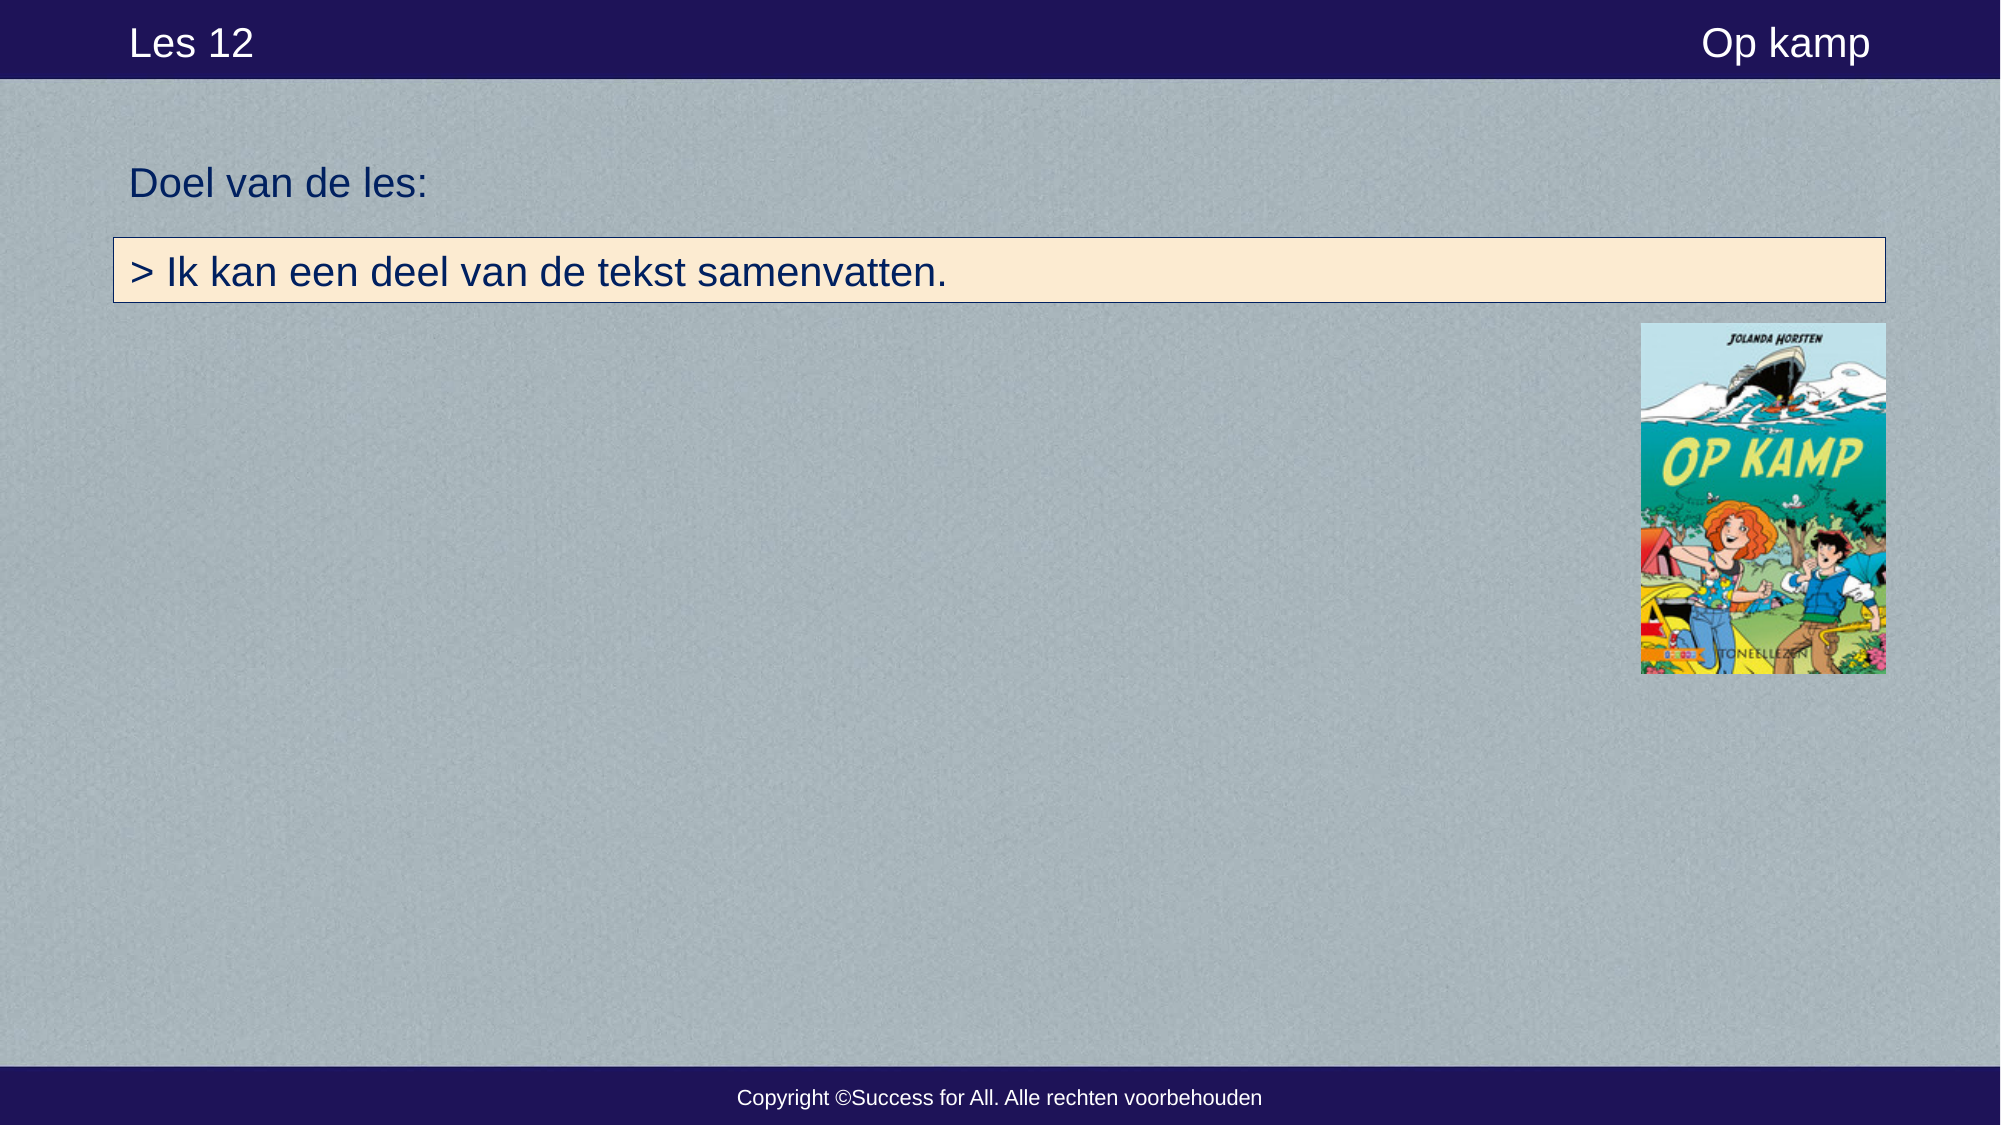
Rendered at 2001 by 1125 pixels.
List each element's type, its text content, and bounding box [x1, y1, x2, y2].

text_box Op kamp [999, 8, 1886, 73]
text_box Copyright ©Success for All. Alle rechten voorbehouden [0, 1076, 2000, 1125]
text_box Les 12 [114, 8, 354, 73]
picture [0, 0, 2001, 1125]
text_box > Ik kan een deel van de tekst samenvatten. [113, 237, 1886, 303]
text_box Doel van de les: [113, 148, 1635, 214]
